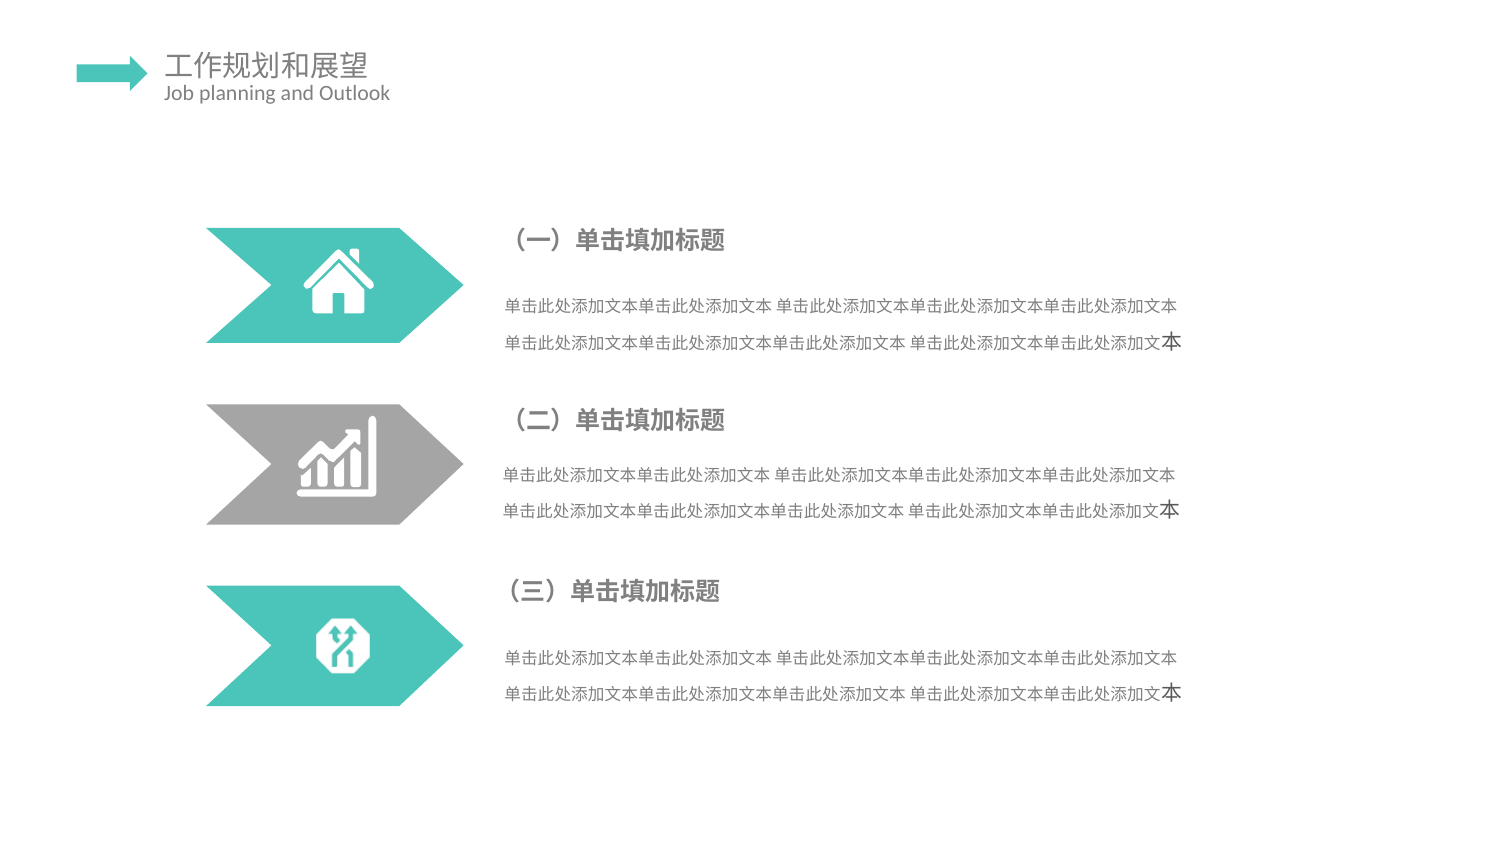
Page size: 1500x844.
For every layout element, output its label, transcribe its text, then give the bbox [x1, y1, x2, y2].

text_box 单击此处添加文本单击此处添加文本 单击此处添加文本单击此处添加文本单击此处添加文本 单击此处添加文本单击此处添加文本单击此处添加文本 单击此处添加文本单击此处添加文本 [494, 281, 1358, 358]
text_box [205, 403, 464, 525]
text_box 单击此处添加文本单击此处添加文本 单击此处添加文本单击此处添加文本单击此处添加文本 单击此处添加文本单击此处添加文本单击此处添加文本 单击此处添加文本单击此处添加文本 [494, 632, 1358, 710]
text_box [205, 585, 464, 707]
text_box （三）单击填加标题 [489, 571, 1012, 609]
text_box （一）单击填加标题 [494, 221, 1017, 258]
text_box 单击此处添加文本单击此处添加文本 单击此处添加文本单击此处添加文本单击此处添加文本 单击此处添加文本单击此处添加文本单击此处添加文本 单击此处添加文本单击此处添加文本 [493, 449, 1358, 527]
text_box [205, 227, 464, 344]
text_box （二）单击填加标题 [494, 401, 1017, 438]
